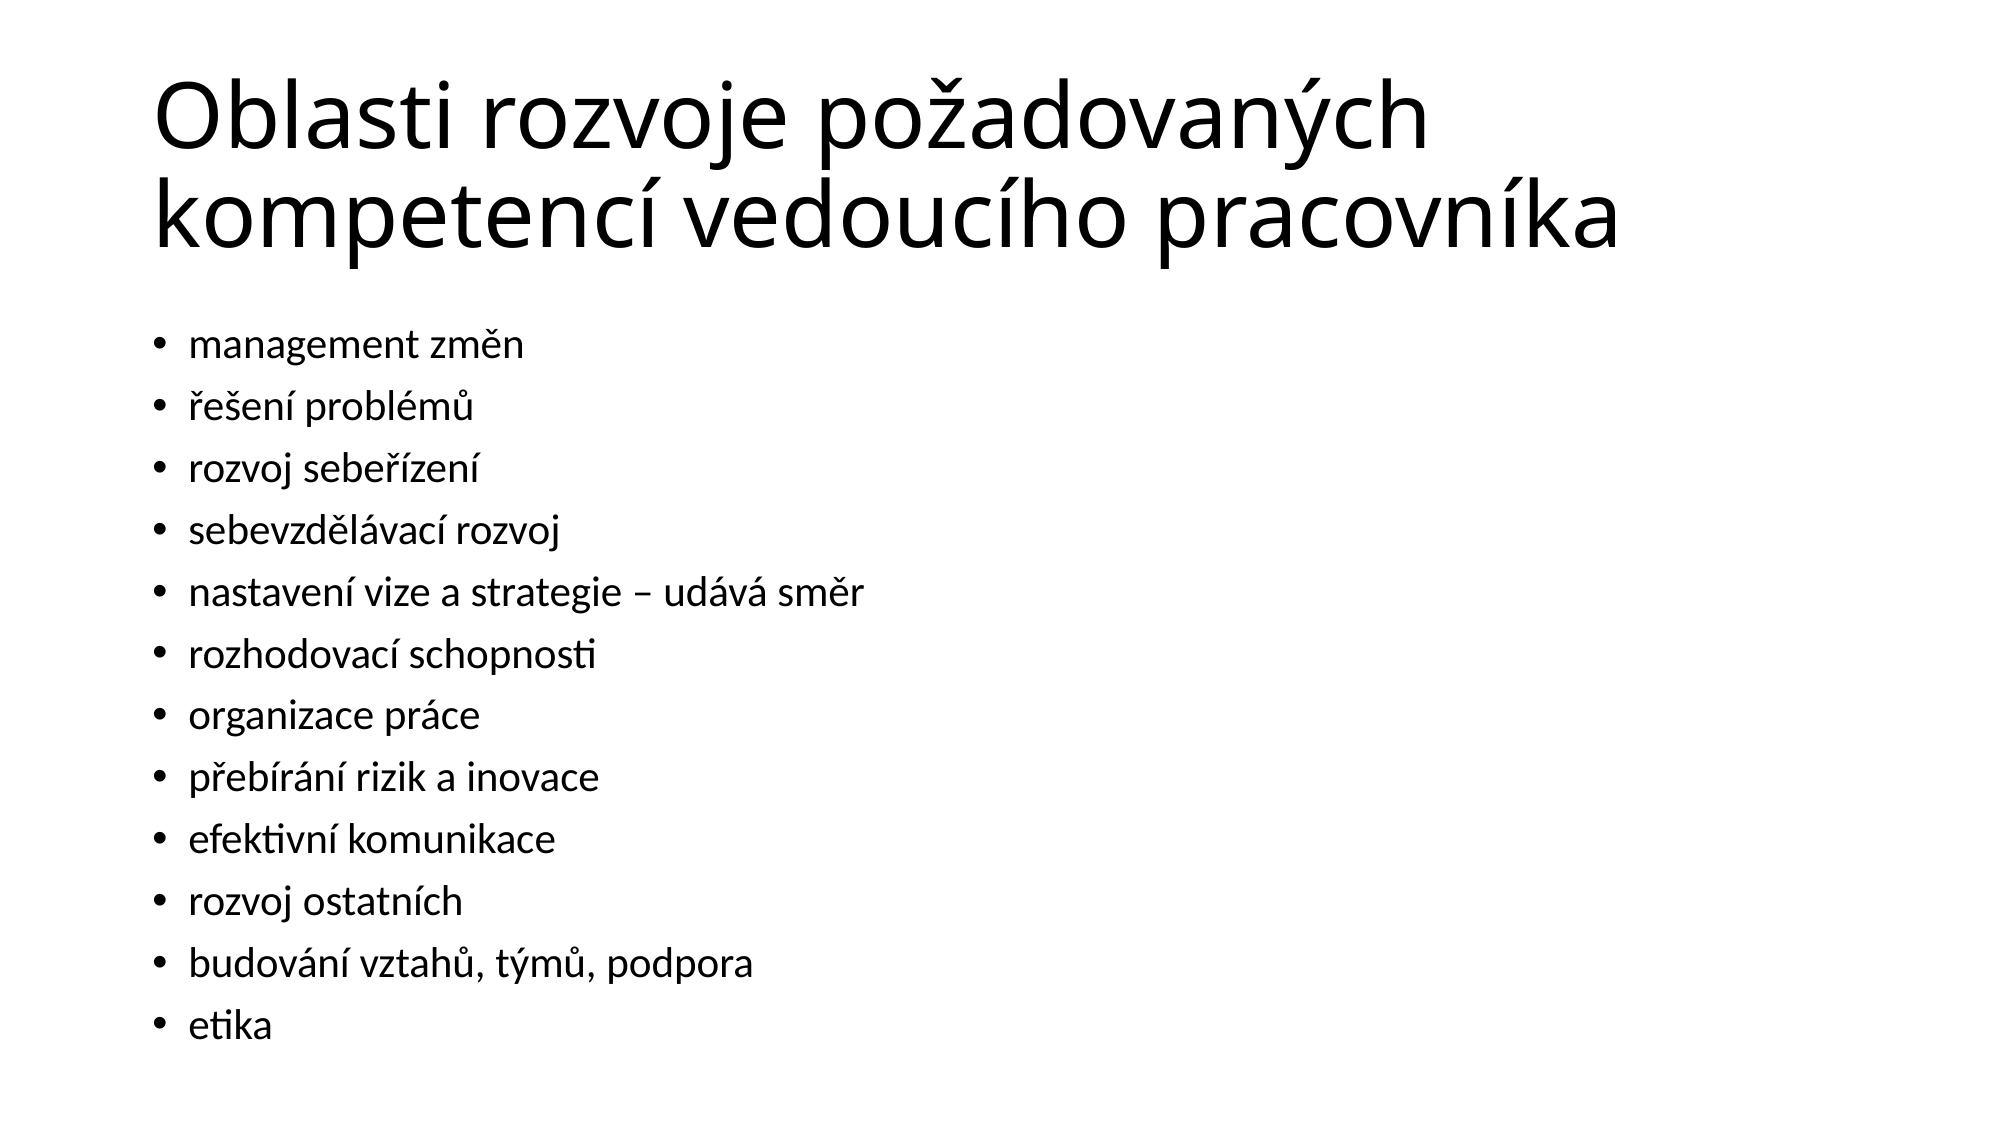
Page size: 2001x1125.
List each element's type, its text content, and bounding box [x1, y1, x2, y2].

title Oblasti rozvoje požadovaných kompetencí vedoucího pracovníka [137, 59, 1863, 278]
list management změn řešení problémů rozvoj sebeřízení sebevzdělávací rozvoj nastavení vize a strategie – udává směr rozhodovací schopnosti organizace práce přebírání rizik a inovace efektivní komunikace rozvoj ostatních budování vztahů, týmů, podpora etika [137, 314, 1812, 1057]
